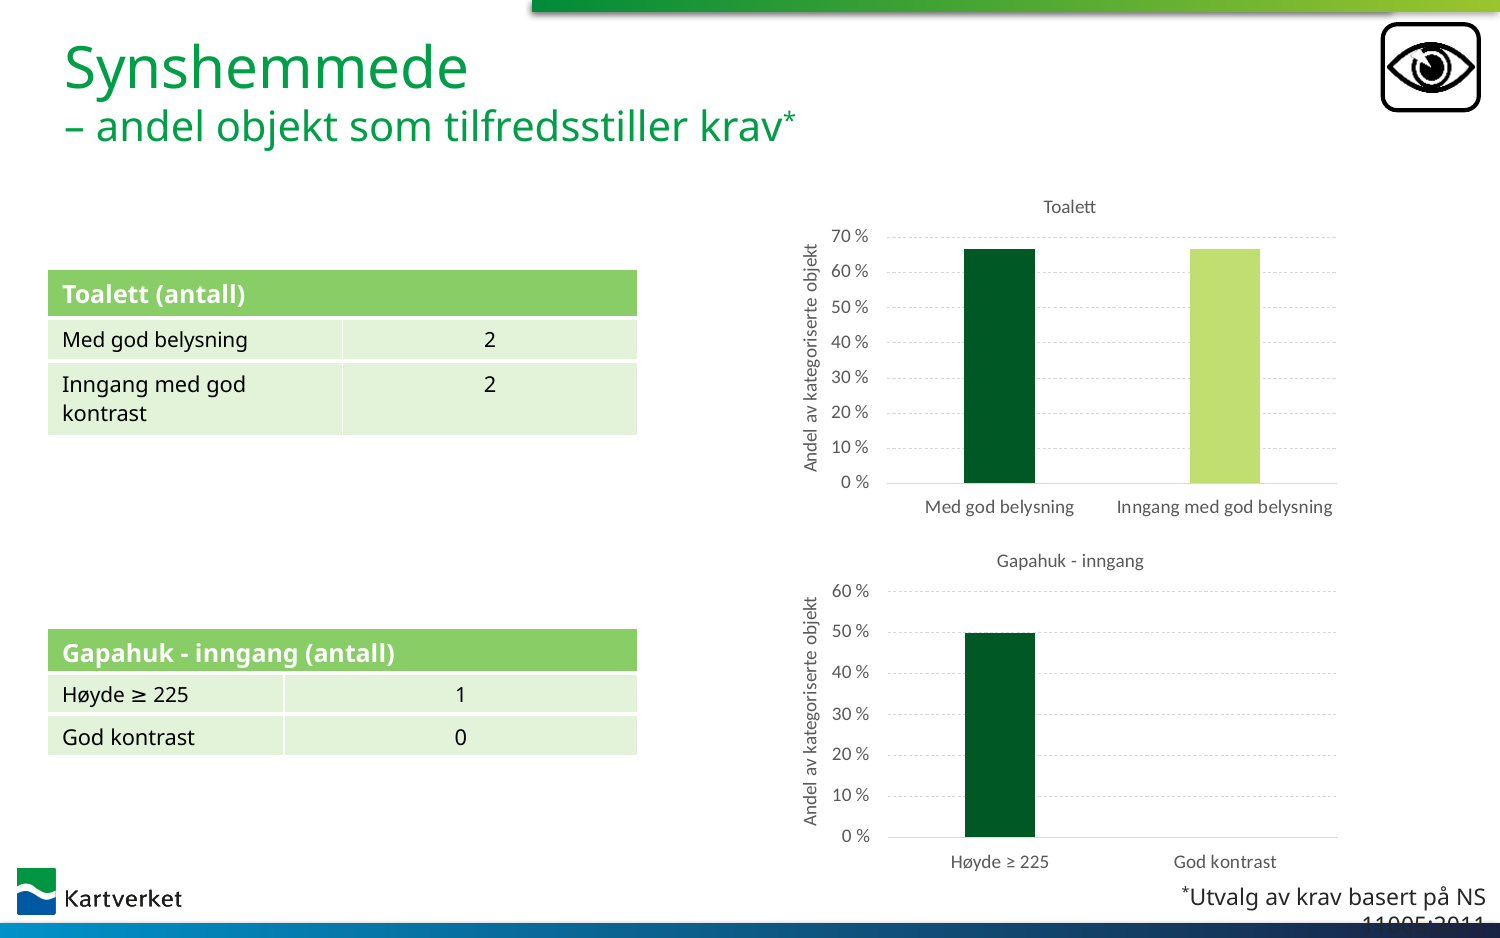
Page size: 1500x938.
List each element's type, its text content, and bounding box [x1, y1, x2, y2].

table_header Toalett (antall) [48, 270, 637, 316]
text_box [1382, 24, 1480, 111]
table_cell 2 [343, 363, 637, 435]
table_cell 0 [285, 716, 637, 755]
picture [791, 541, 1349, 880]
table_cell God kontrast [48, 716, 283, 755]
table_cell Med god belysning [48, 320, 342, 359]
table_header Gapahuk - inngang (antall) [48, 629, 637, 671]
table_cell Inngang med god kontrast [48, 363, 342, 435]
picture [791, 187, 1348, 526]
table_cell 2 [343, 320, 637, 359]
table_cell 1 [285, 675, 637, 712]
text_box *Utvalg av krav basert på NS 11005:2011 [1068, 873, 1500, 938]
table_cell Høyde ≥ 225 [48, 675, 283, 712]
text_box Synshemmede – andel objekt som tilfredsstiller krav* [49, 24, 1431, 158]
